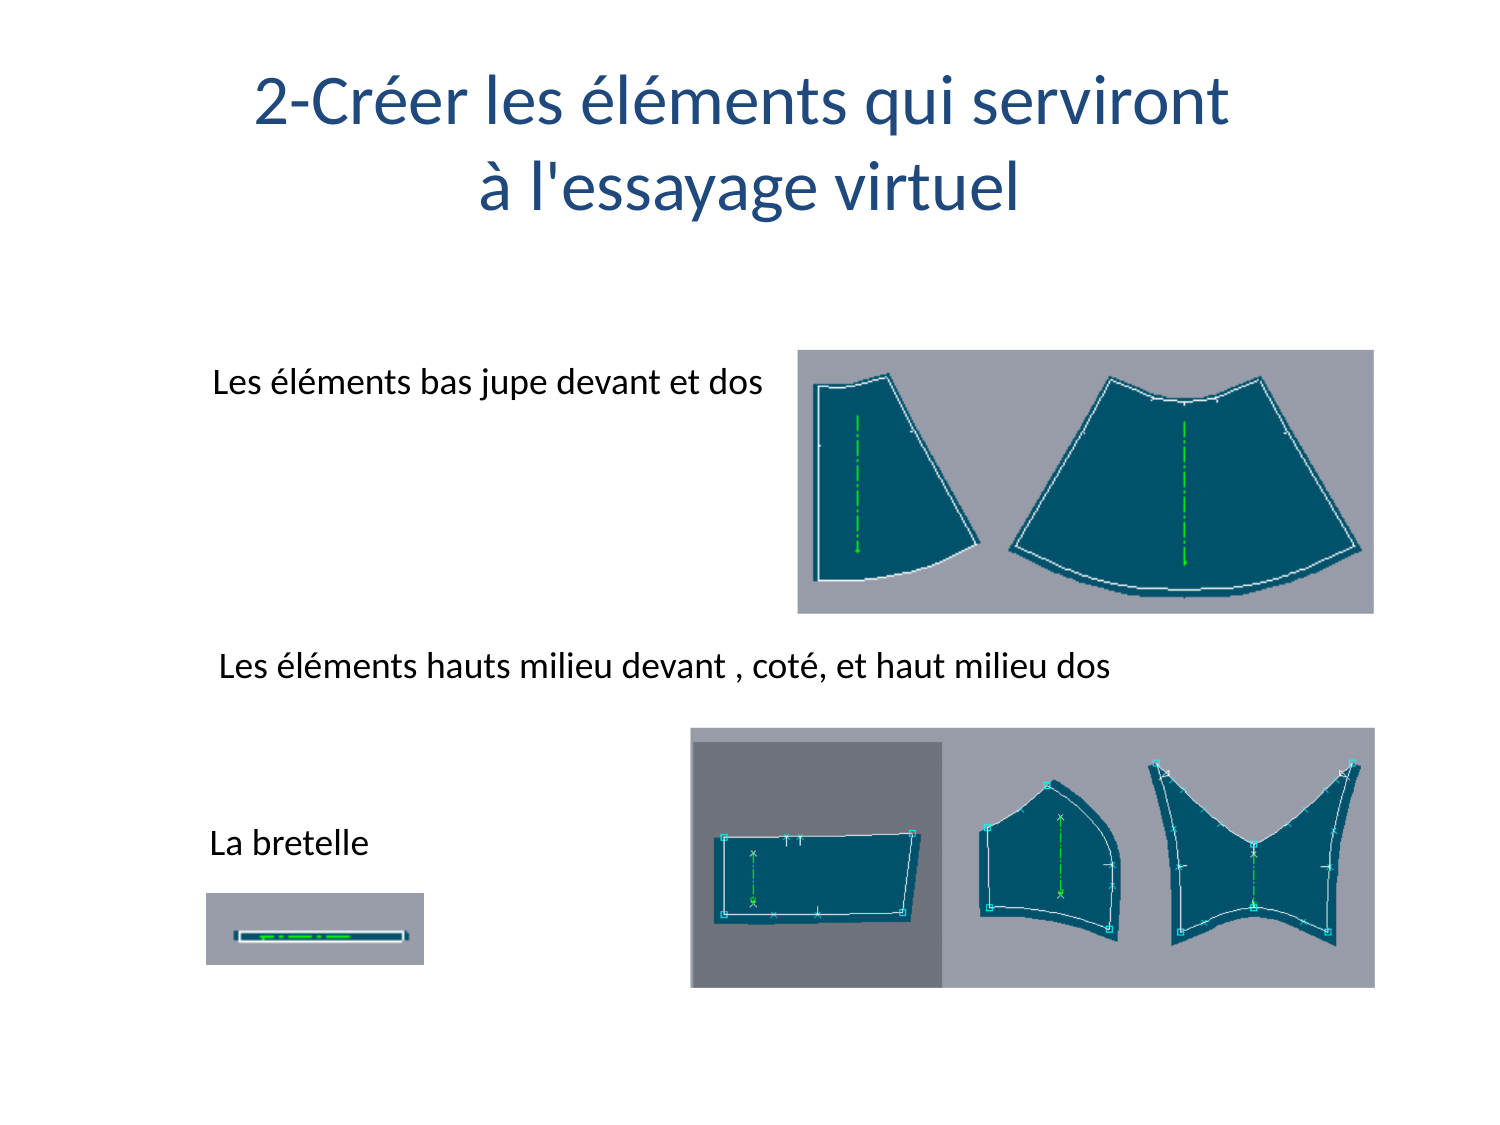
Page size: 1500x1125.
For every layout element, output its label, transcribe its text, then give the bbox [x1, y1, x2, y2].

picture [206, 892, 425, 965]
title 2-Créer les éléments qui serviront à l'essayage virtuel [75, 45, 1425, 233]
text_box Les éléments bas jupe devant et dos [197, 349, 779, 455]
text_box La bretelle [194, 810, 455, 1006]
text_box Les éléments hauts milieu devant , coté, et haut milieu dos [204, 633, 897, 739]
picture [691, 193, 1374, 1125]
